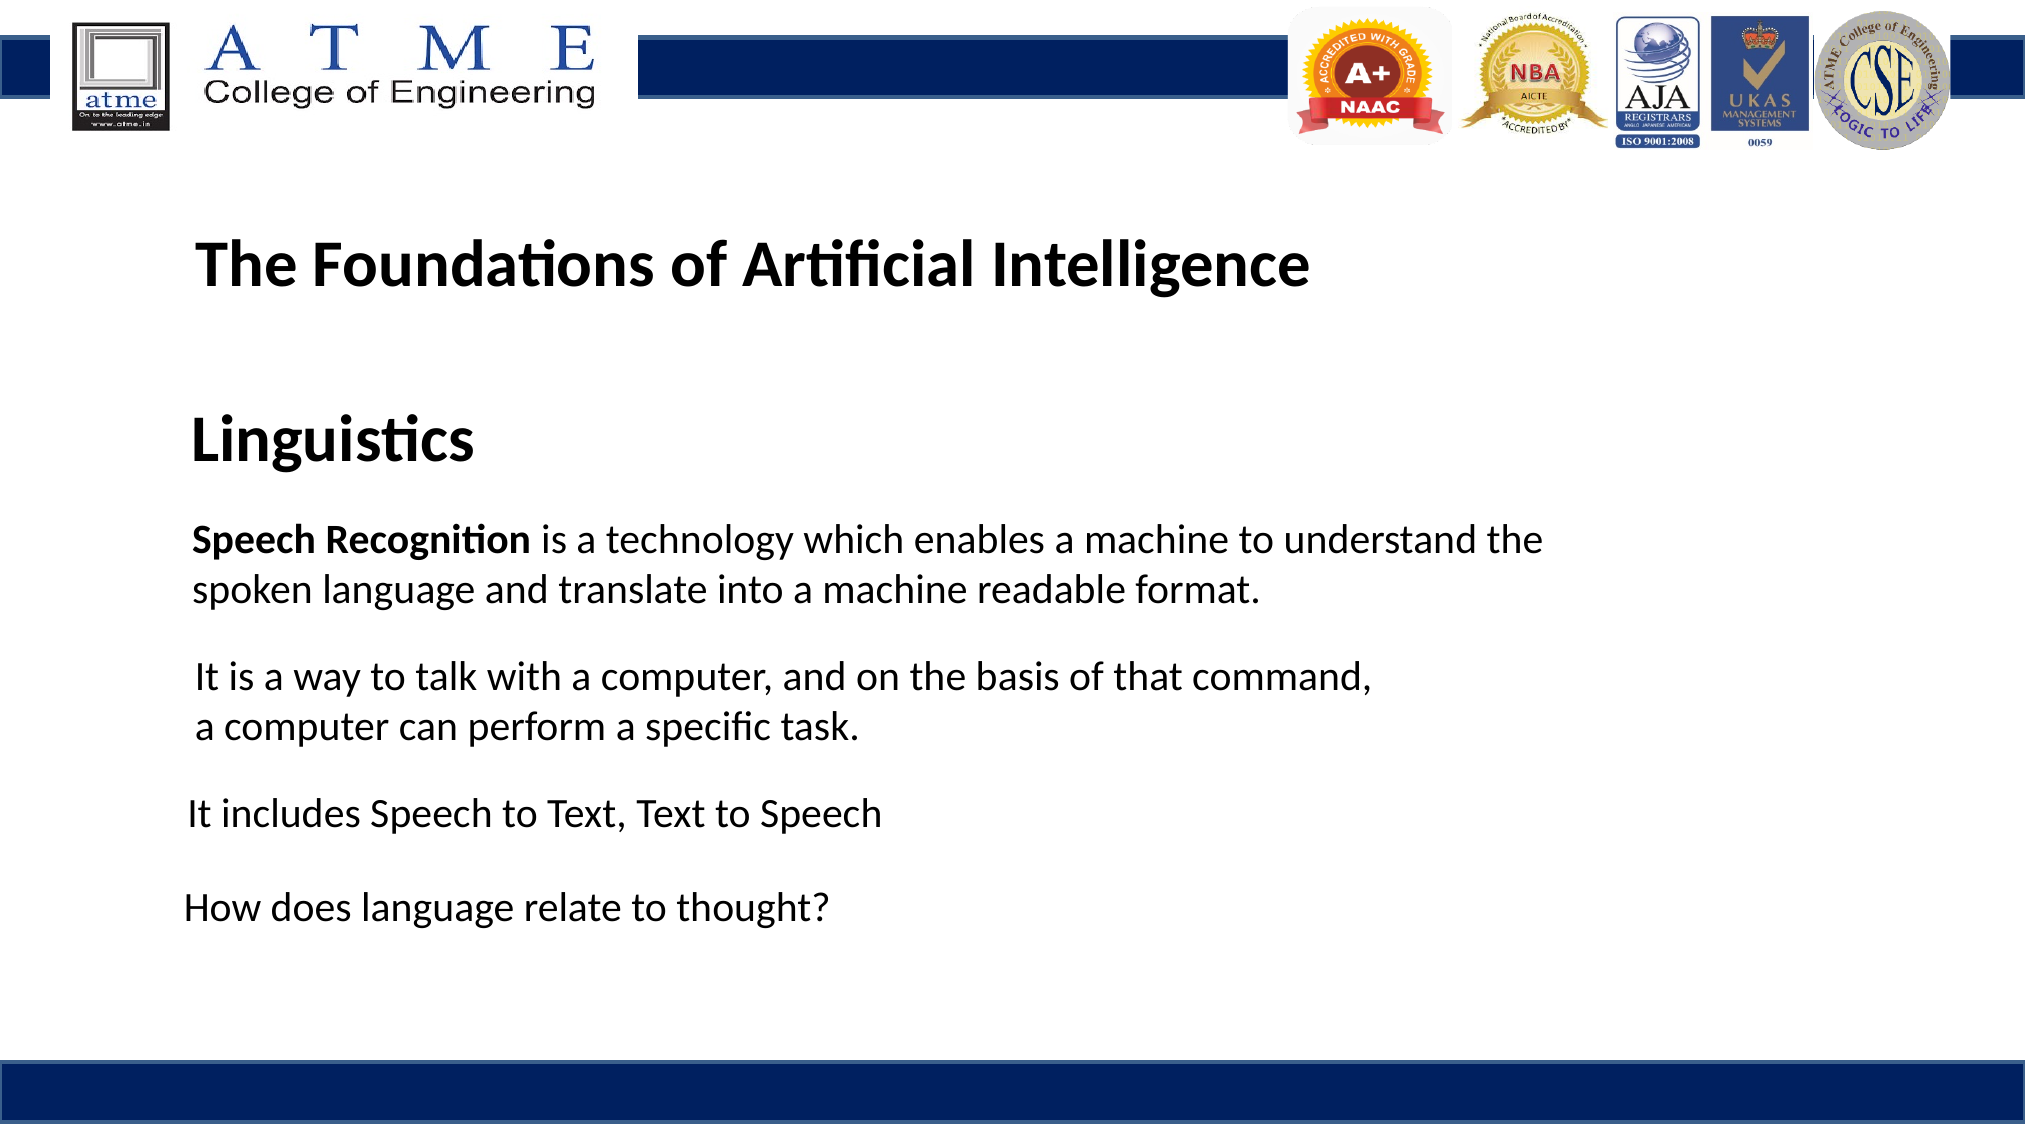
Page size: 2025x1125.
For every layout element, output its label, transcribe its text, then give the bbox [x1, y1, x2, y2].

picture [1814, 9, 1951, 151]
text_box The Foundations of Artificial Intelligence [180, 212, 1327, 308]
text_box Linguistics [176, 387, 491, 483]
picture [50, 0, 638, 150]
picture [1287, 6, 1813, 150]
text_box It includes Speech to Text, Text to Speech [172, 778, 898, 844]
text_box Speech Recognition is a technology which enables a machine to understand the spoken language and translate into a machine readable format. [177, 504, 1569, 620]
text_box How does language relate to thought? [169, 872, 847, 938]
text_box It is a way to talk with a computer, and on the basis of that command, a computer can perform a specific task. [180, 641, 1398, 757]
